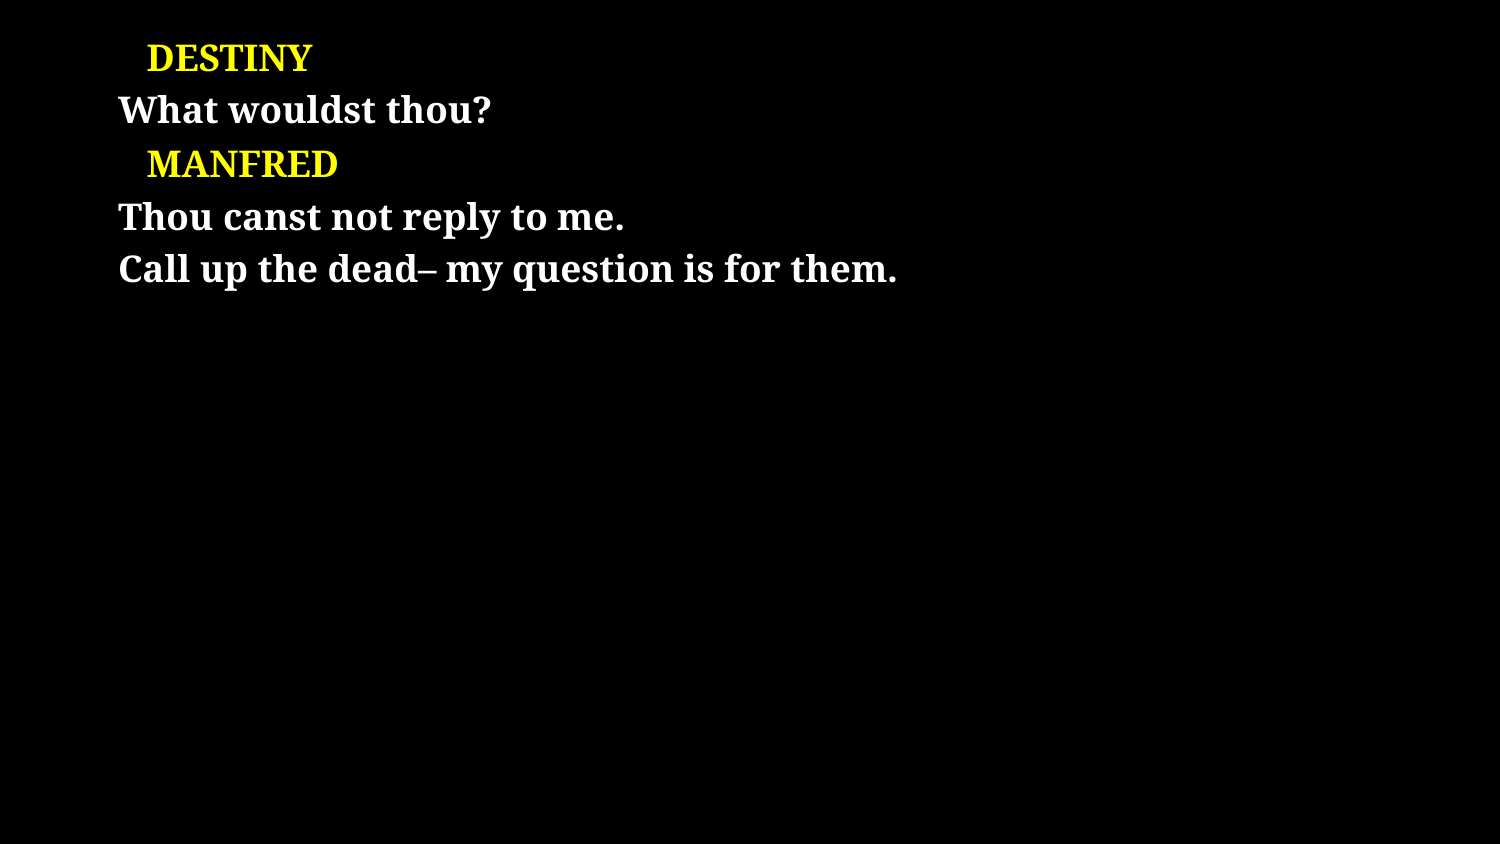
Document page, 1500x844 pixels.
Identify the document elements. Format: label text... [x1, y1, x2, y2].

title DESTINY What wouldst thou? Manfred Thou canst not reply to me. Call up the dead– my question is for them. [103, 17, 1397, 299]
